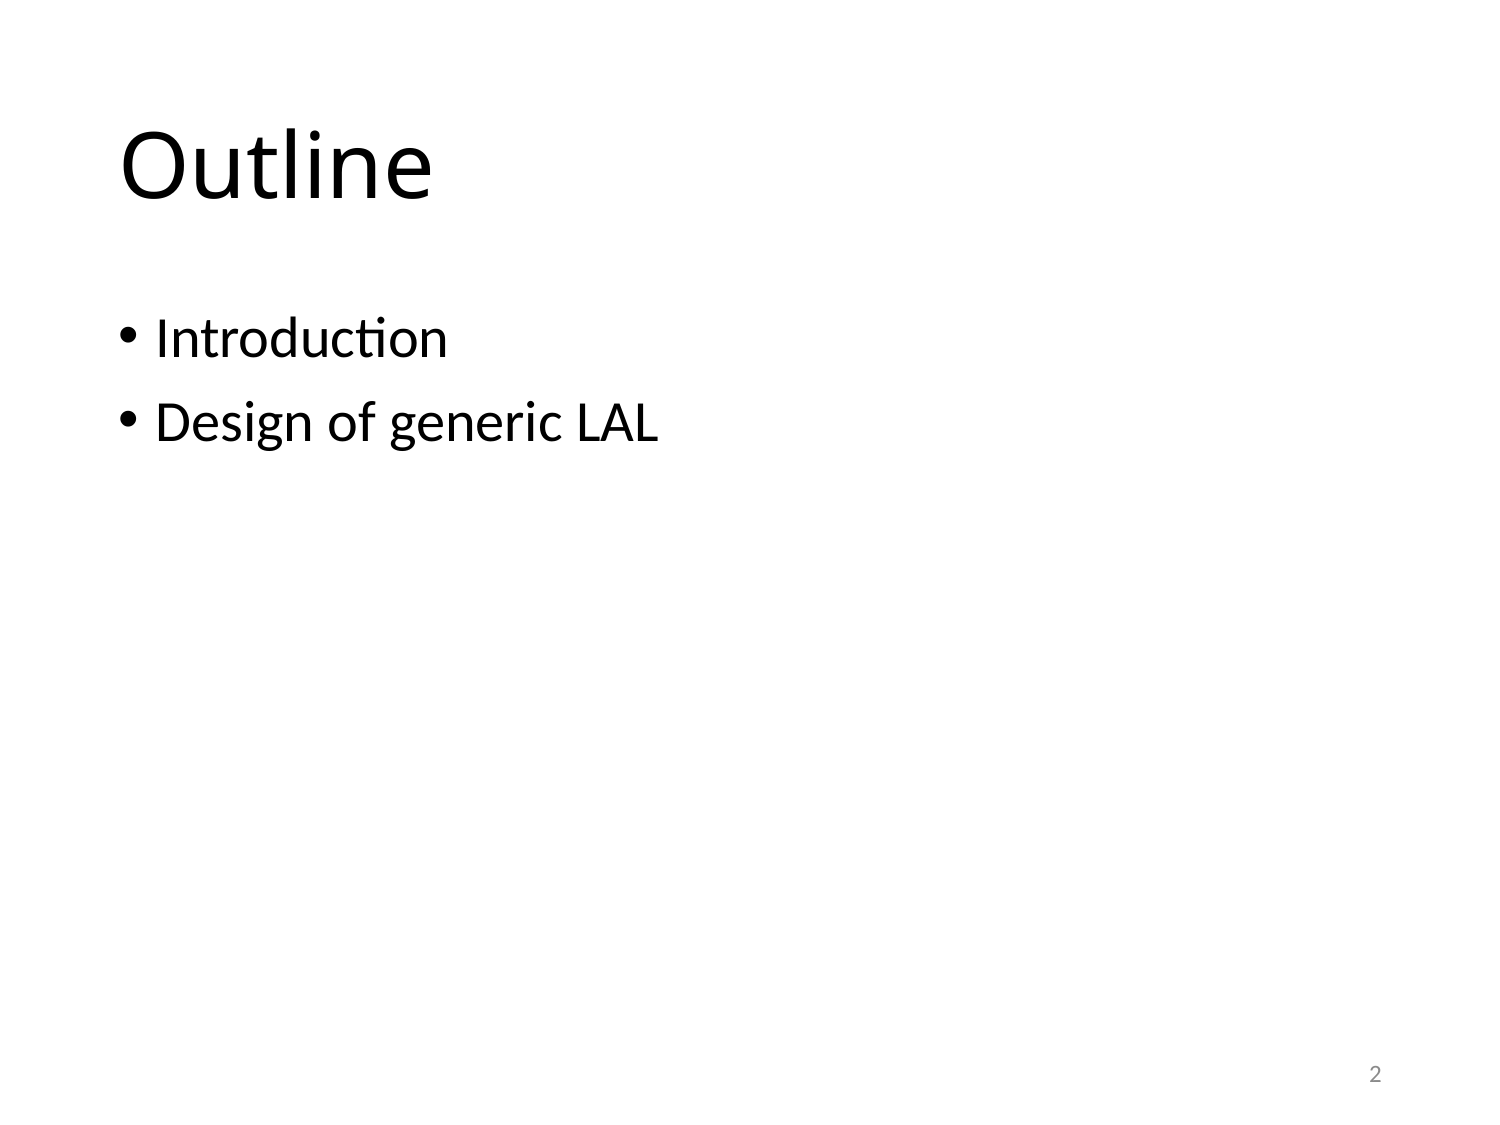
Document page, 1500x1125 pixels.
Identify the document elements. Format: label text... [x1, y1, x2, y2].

list Introduction Design of generic LAL [103, 299, 1397, 1014]
slide_number 2 [1059, 1042, 1397, 1103]
title Outline [103, 59, 1397, 278]
